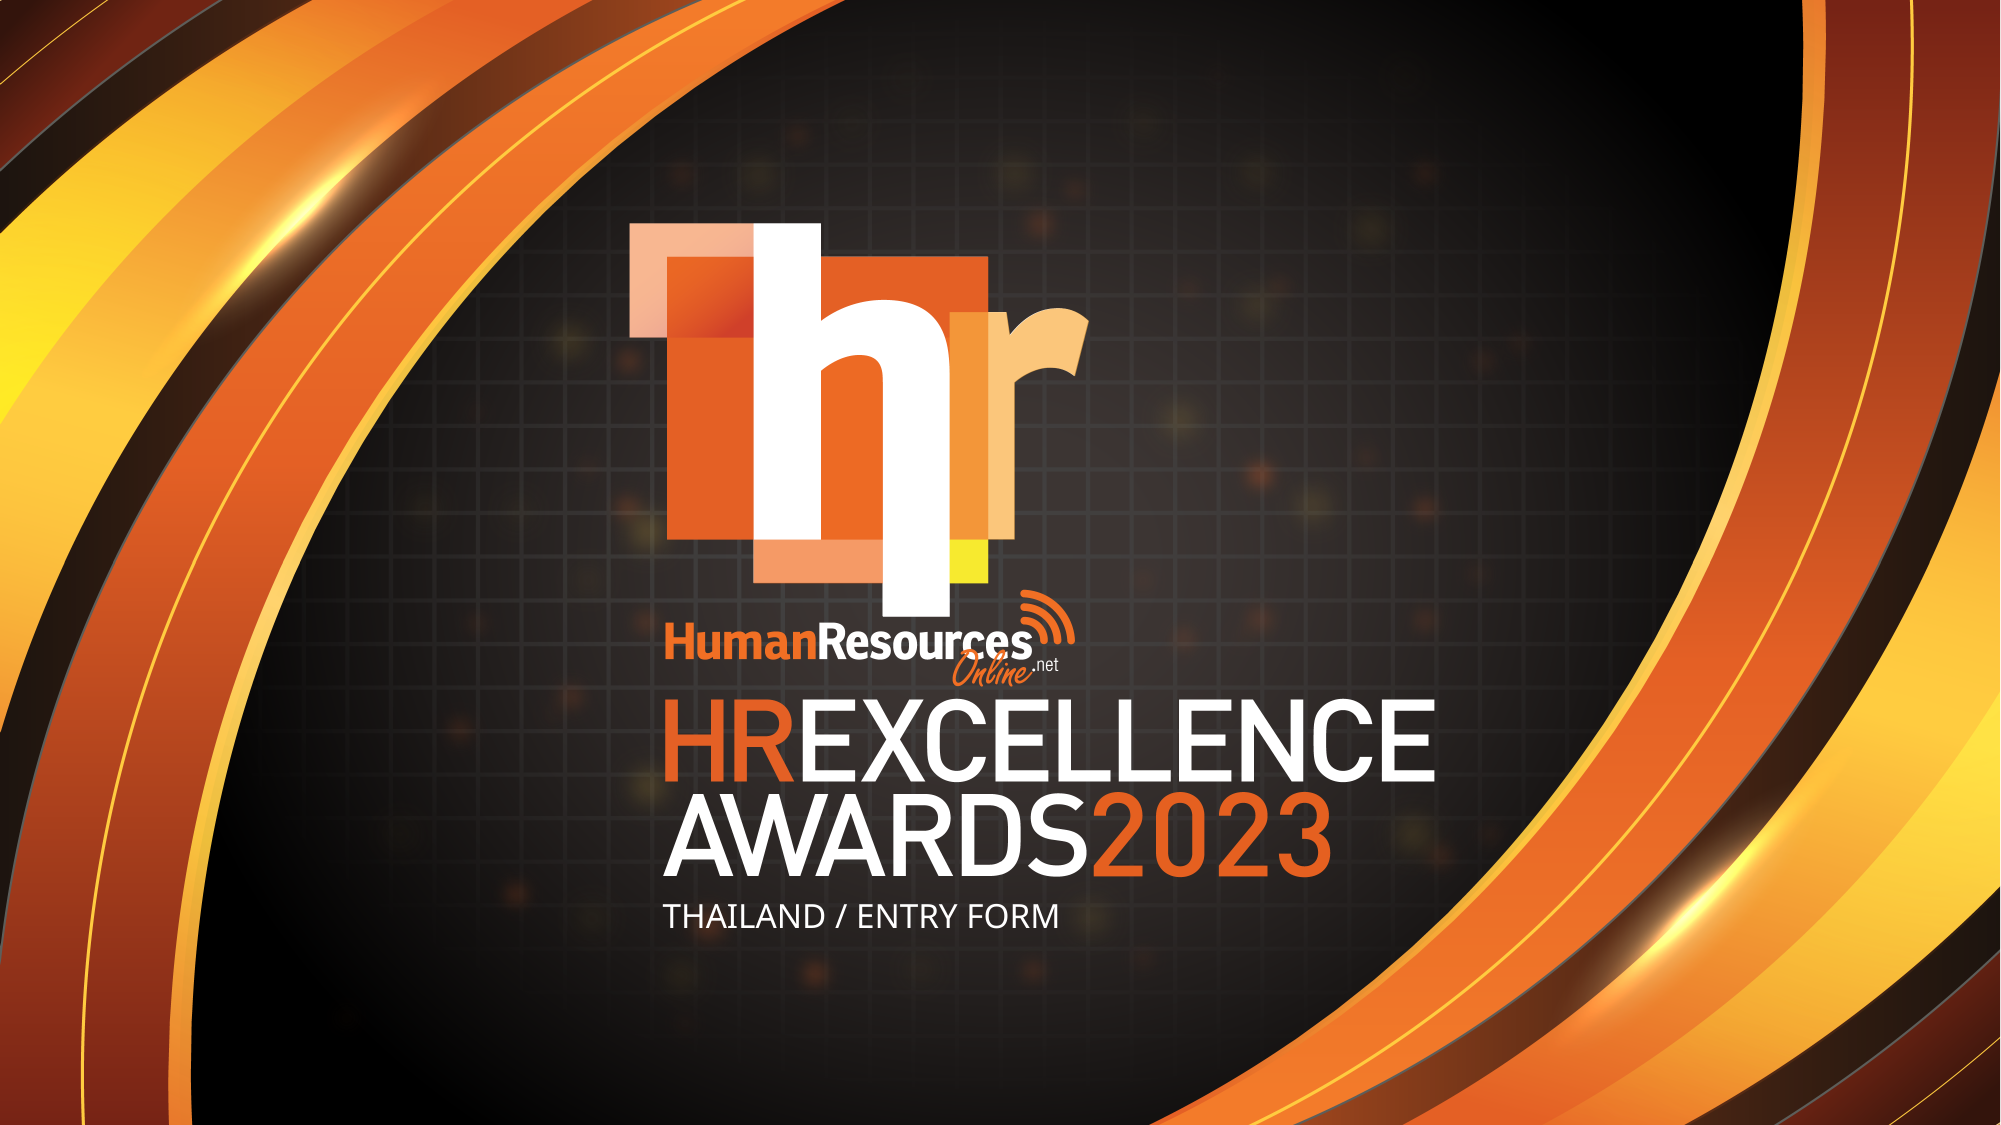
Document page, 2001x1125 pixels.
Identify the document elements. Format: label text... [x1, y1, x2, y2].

picture [0, 0, 2001, 1125]
text_box THAILAND / ENTRY FORM [647, 888, 1773, 943]
